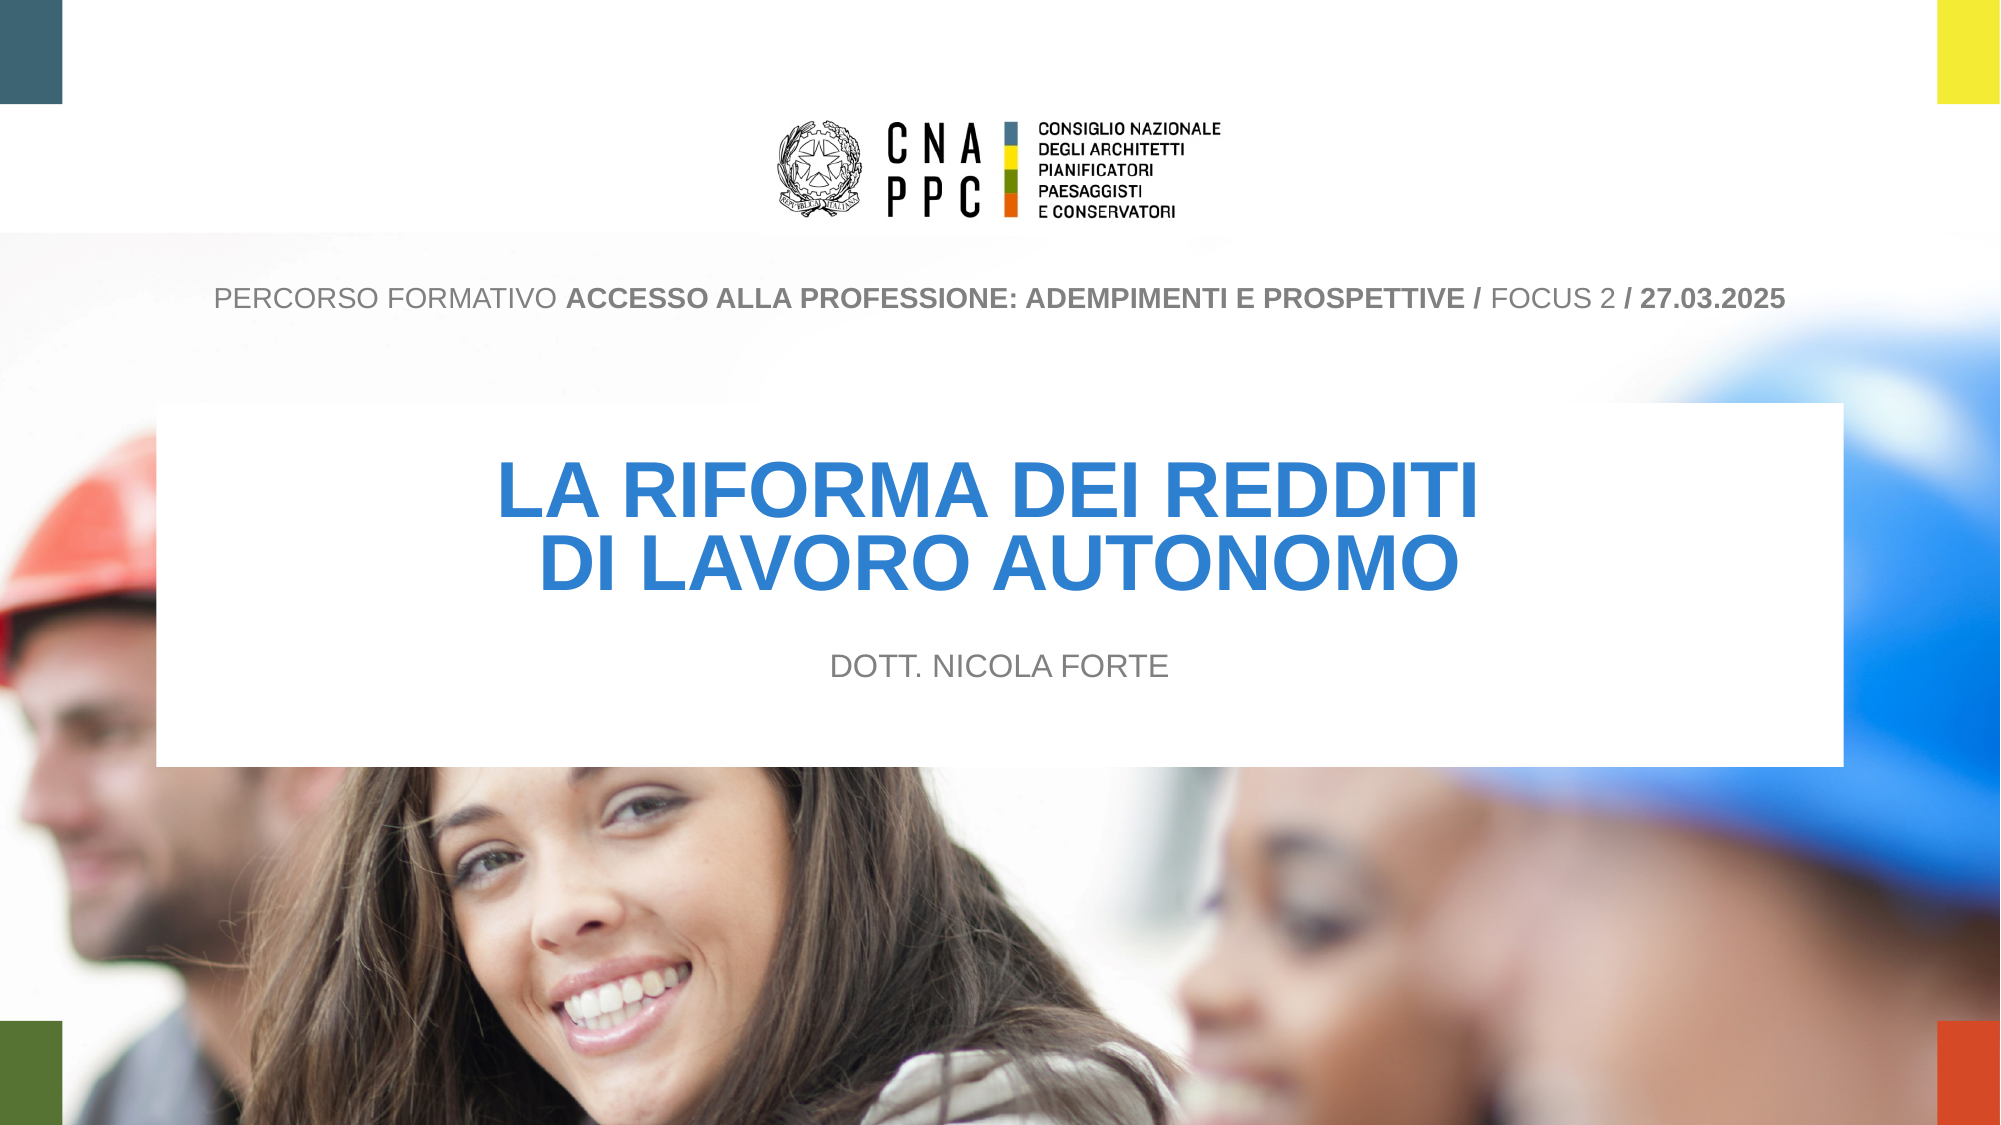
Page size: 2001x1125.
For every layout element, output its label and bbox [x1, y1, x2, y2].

text_box [0, 0, 2000, 1125]
